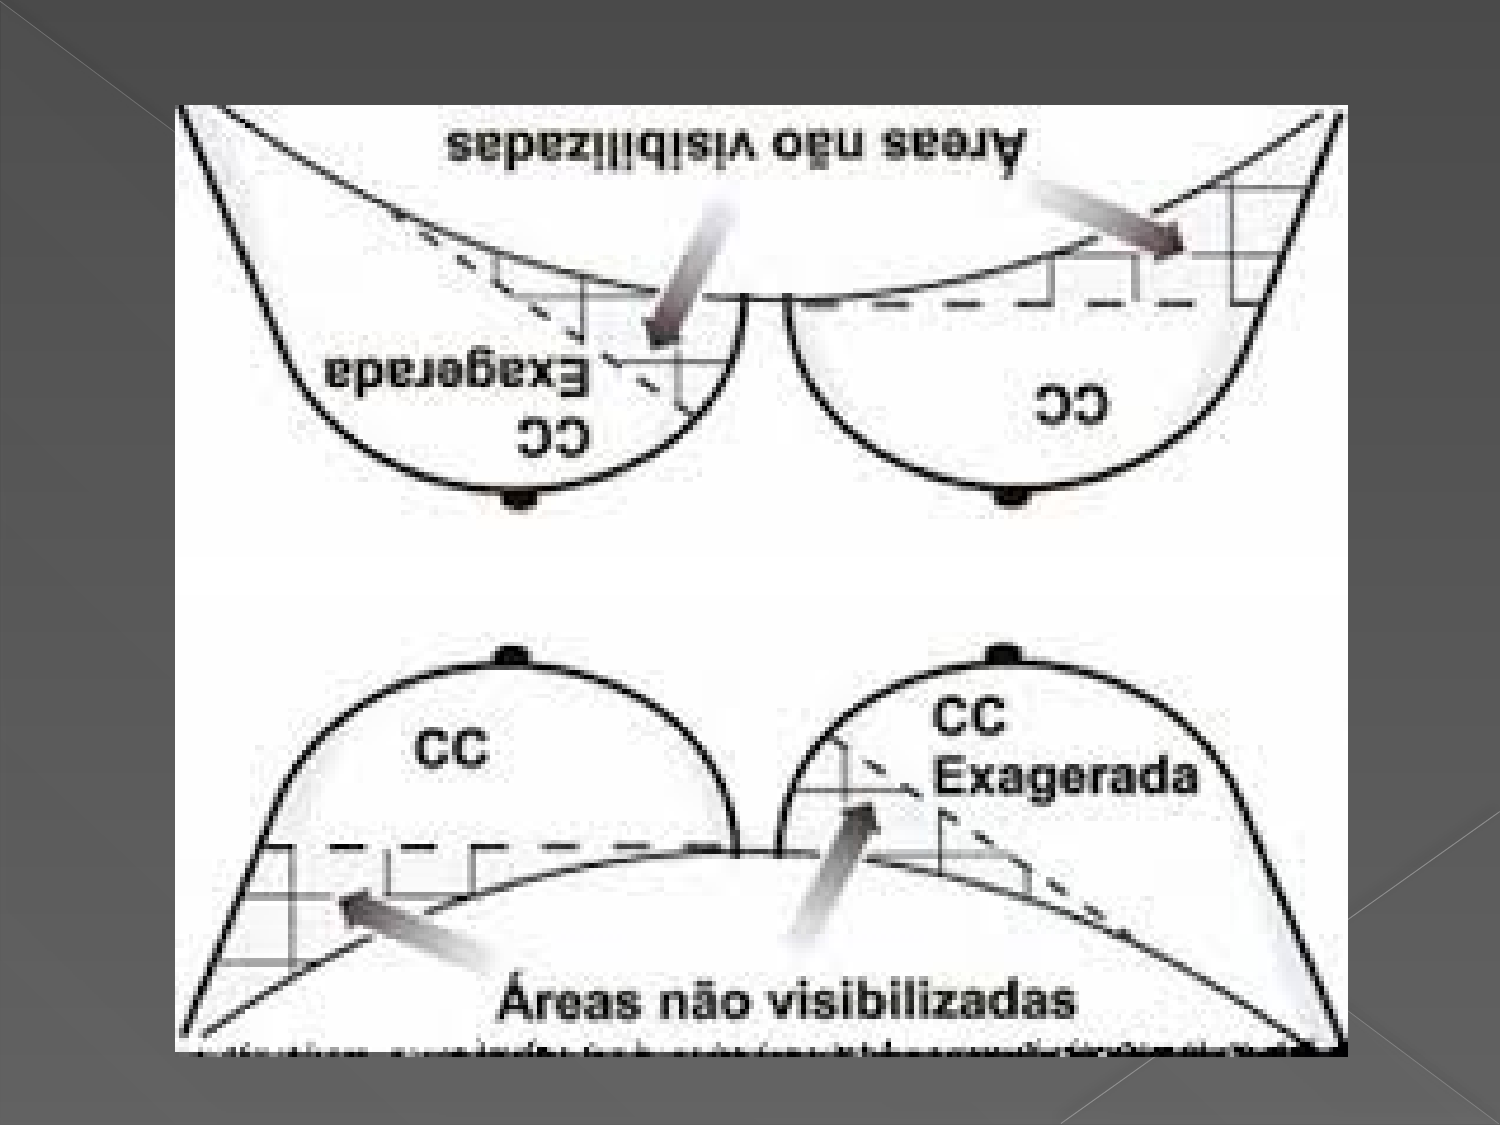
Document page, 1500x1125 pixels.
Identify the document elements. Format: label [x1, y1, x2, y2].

list [175, 105, 1348, 1057]
